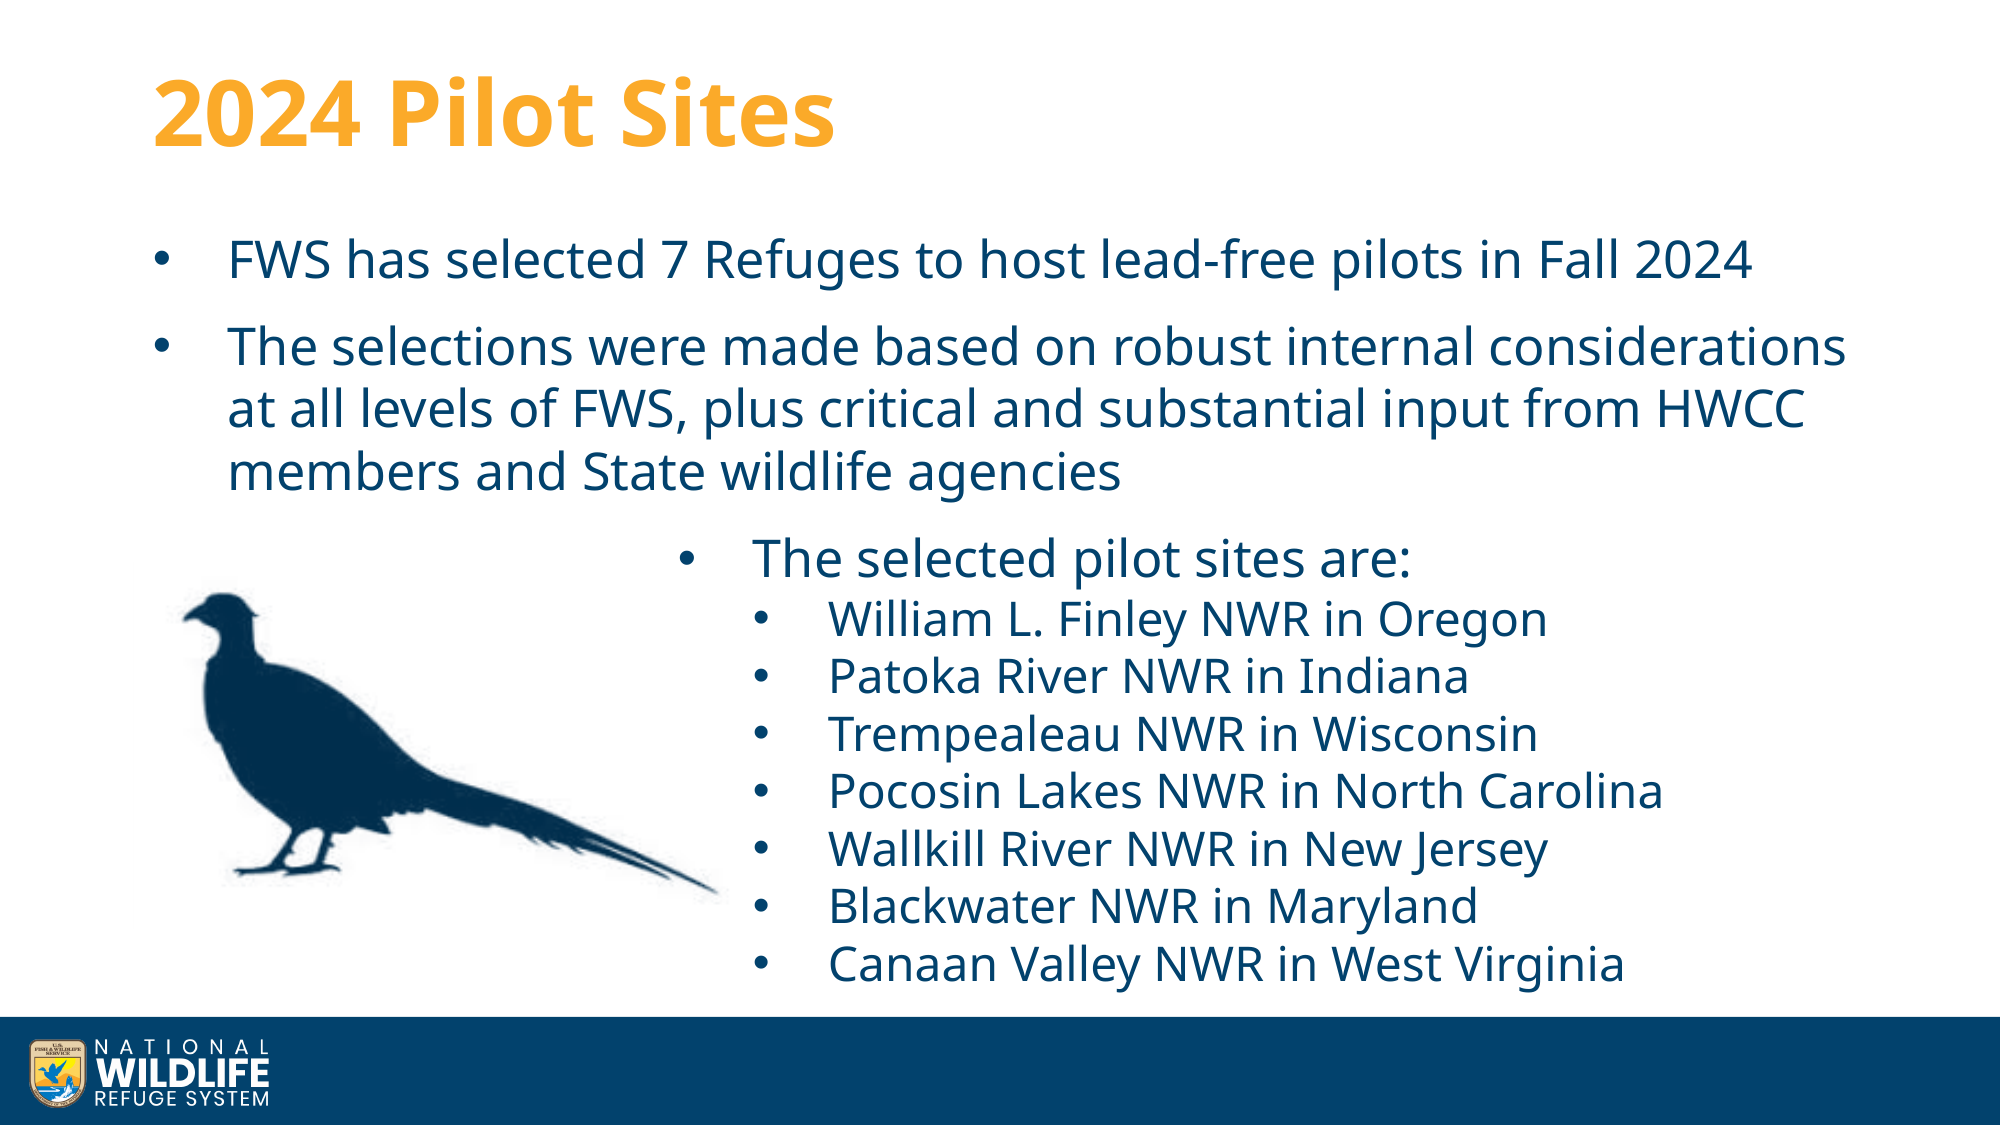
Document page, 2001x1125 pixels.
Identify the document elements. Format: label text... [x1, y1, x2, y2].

list 2024 Pilot Sites [137, 59, 1743, 218]
picture [16, 1030, 137, 1117]
picture [132, 562, 749, 929]
text_box FWS has selected 7 Refuges to host lead-free pilots in Fall 2024 The selections were made based on robust internal considerations at all levels of FWS, plus critical and substantial input from HWCC members and State wildlife agencies The selected pilot sites are: William L. Finley NWR in Oregon Patoka River NWR in Indiana Trempealeau NWR in Wisconsin Pocosin Lakes NWR in North Carolina Wallkill River NWR in New Jersey Blackwater NWR in Maryland Canaan Valley NWR in West Virginia [137, 218, 1906, 1125]
